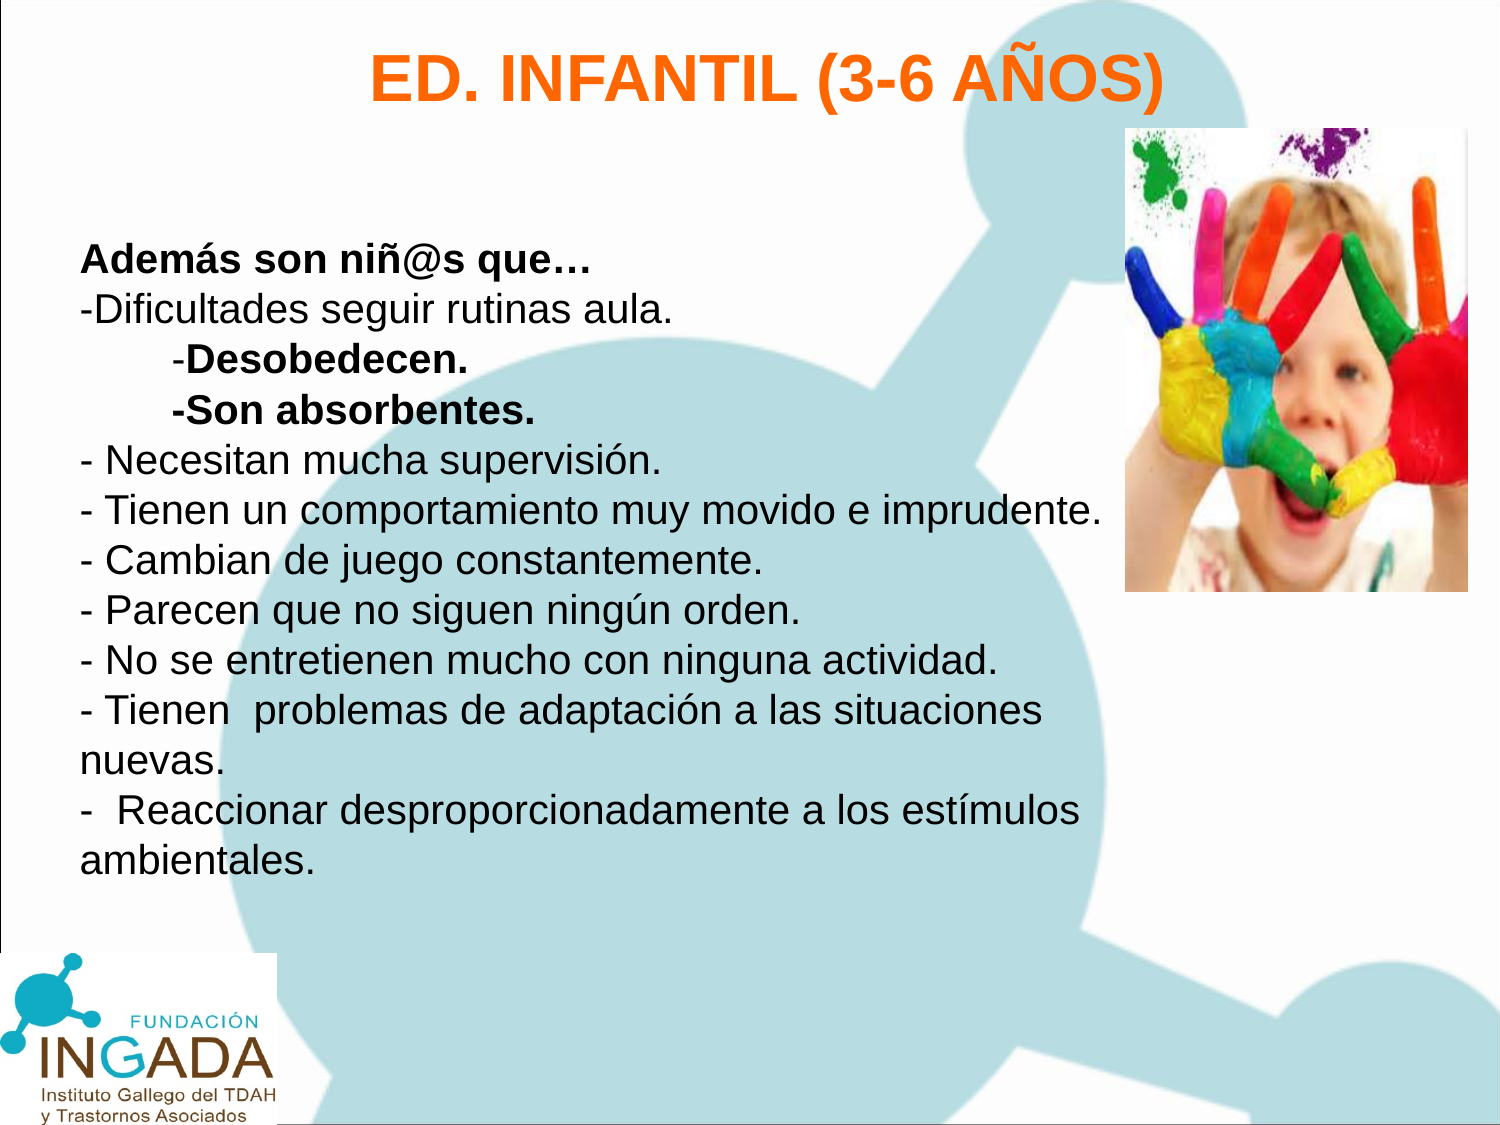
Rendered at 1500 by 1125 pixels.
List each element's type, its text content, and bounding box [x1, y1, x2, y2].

picture [0, 0, 1500, 1125]
text_box Además son niñ@s que… -Dificultades seguir rutinas aula. -Desobedecen. -Son absorbentes. - Necesitan mucha supervisión. - Tienen un comportamiento muy movido e imprudente. - Cambian de juego constantemente. - Parecen que no siguen ningún orden. - No se entretienen mucho con ninguna actividad. - Tienen problemas de adaptación a las situaciones nuevas. - Reaccionar desproporcionadamente a los estímulos ambientales. [64, 50, 1216, 1075]
text_box ED. INFANTIL (3-6 AÑOS) [106, 27, 1394, 127]
